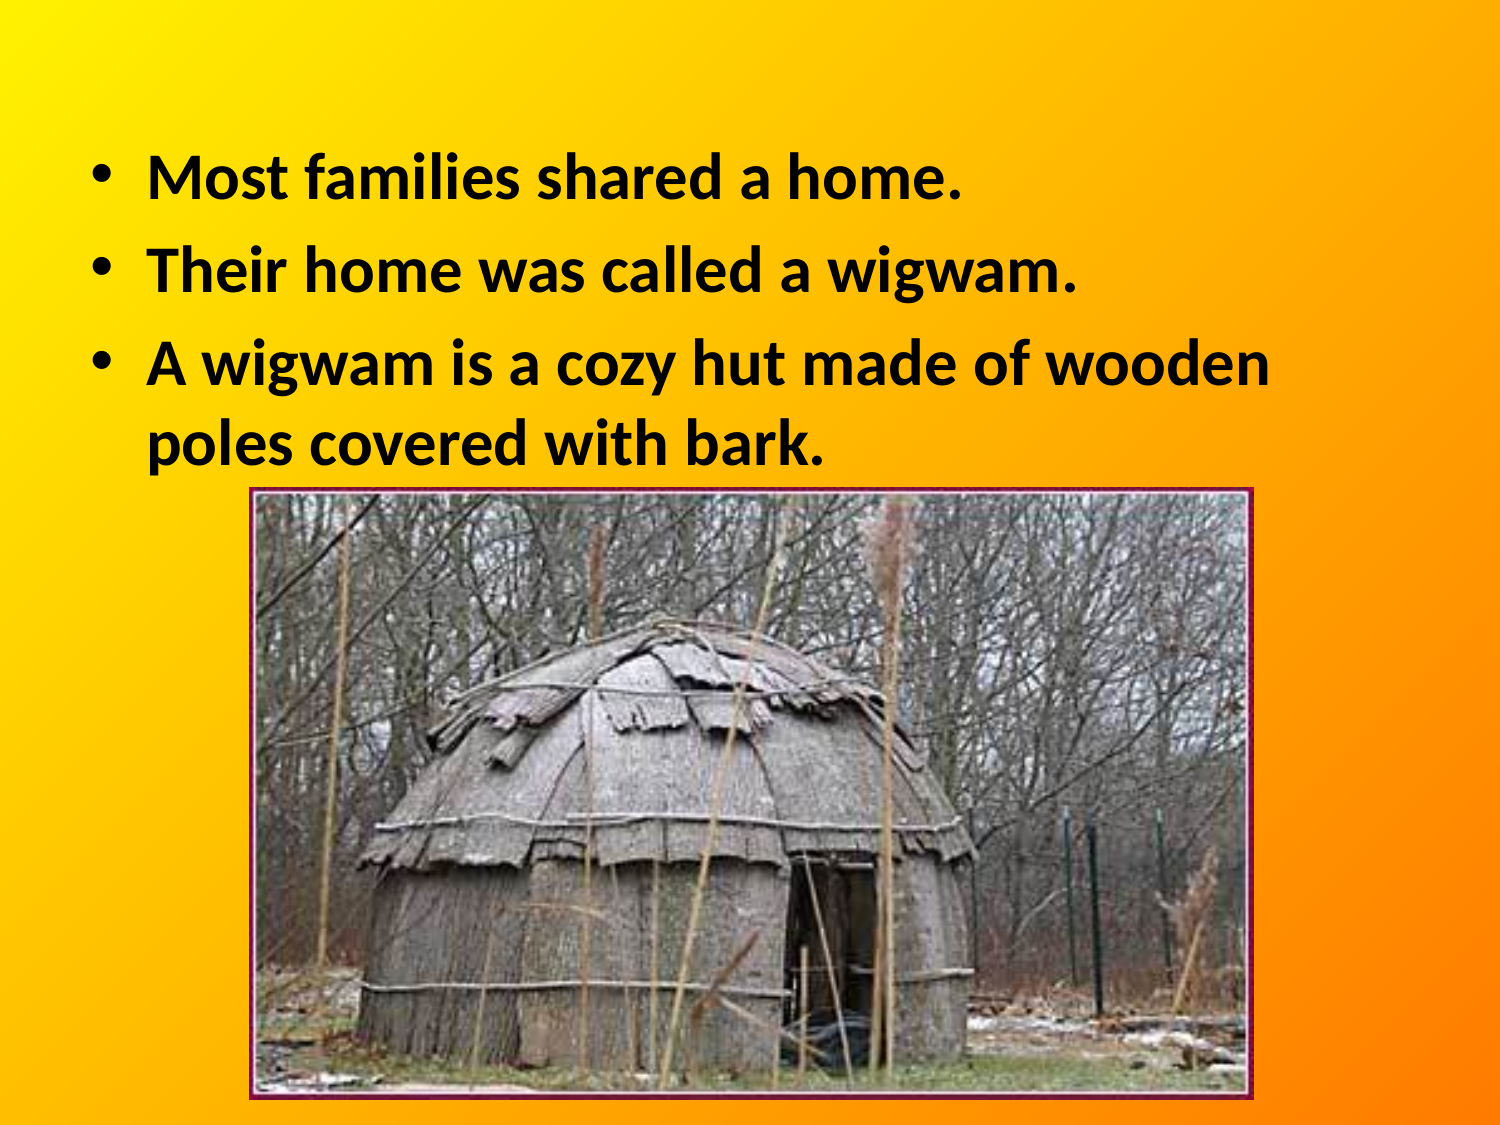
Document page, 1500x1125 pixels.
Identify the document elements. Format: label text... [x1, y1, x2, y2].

list Most families shared a home. Their home was called a wigwam. A wigwam is a cozy hut made of wooden poles covered with bark. [74, 124, 1426, 868]
picture [249, 487, 1254, 1100]
